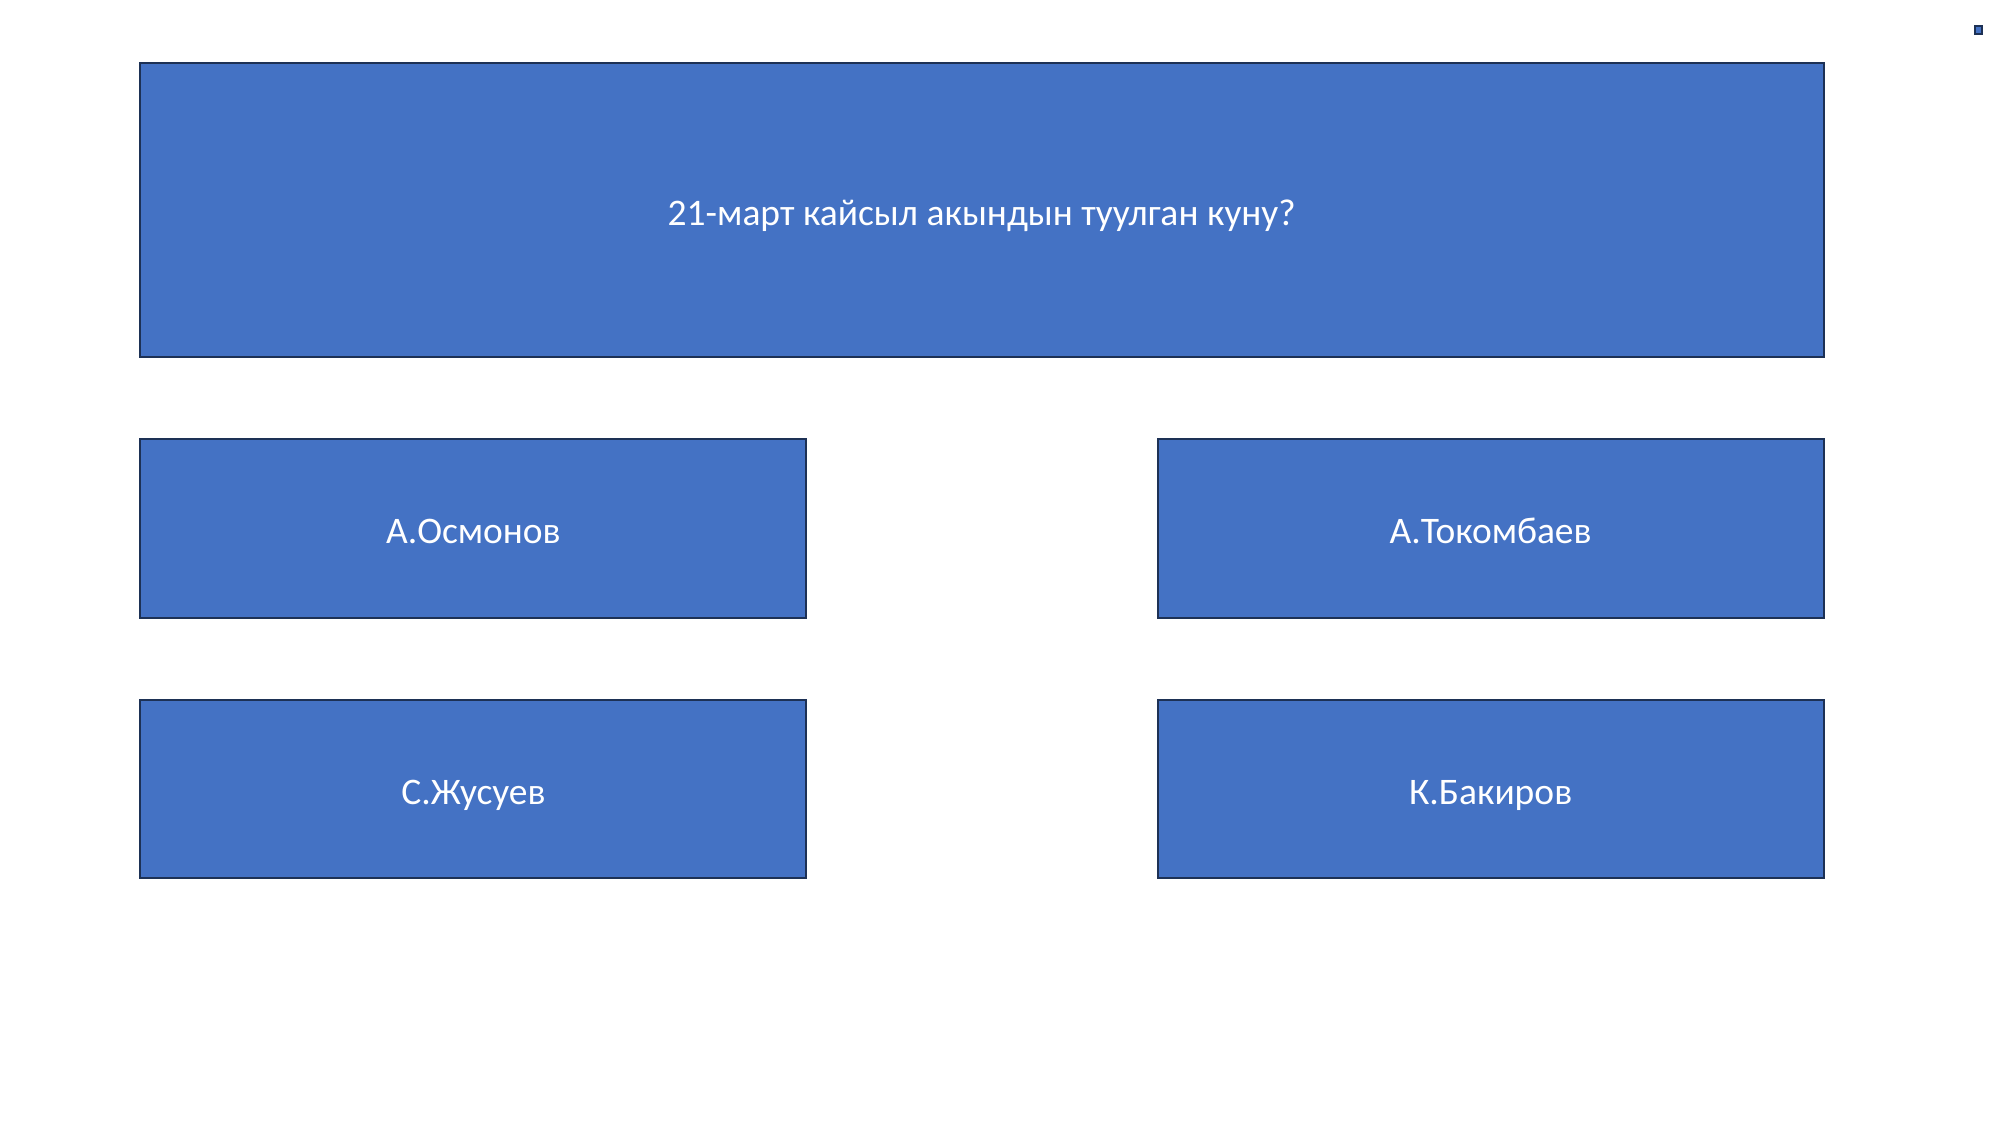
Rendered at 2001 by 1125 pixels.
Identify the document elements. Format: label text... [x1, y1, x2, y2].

text_box С.Жусуев [139, 699, 807, 879]
text_box 21-март кайсыл акындын туулган куну? [139, 62, 1825, 358]
text_box К.Бакиров [1157, 699, 1825, 879]
text_box А.Осмонов [139, 438, 807, 619]
text_box [1974, 25, 1983, 35]
text_box А.Токомбаев [1157, 438, 1825, 619]
